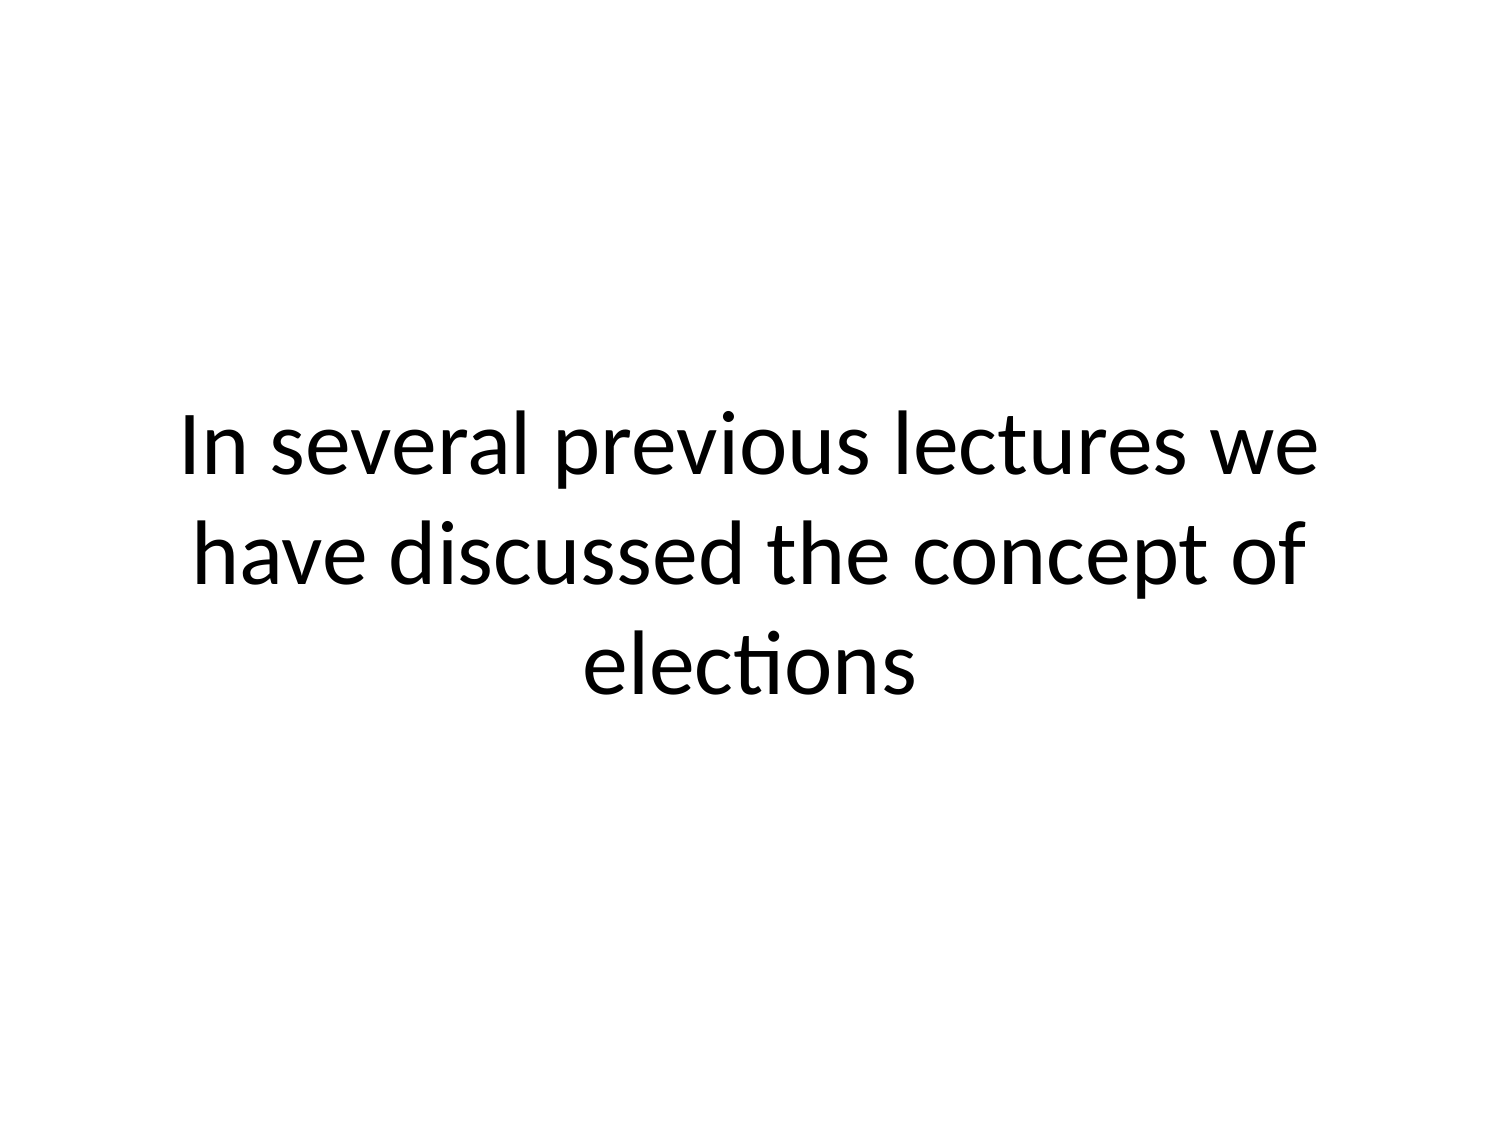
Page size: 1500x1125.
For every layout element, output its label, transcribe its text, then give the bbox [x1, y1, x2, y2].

title In several previous lectures we have discussed the concept of elections [74, 44, 1426, 1051]
